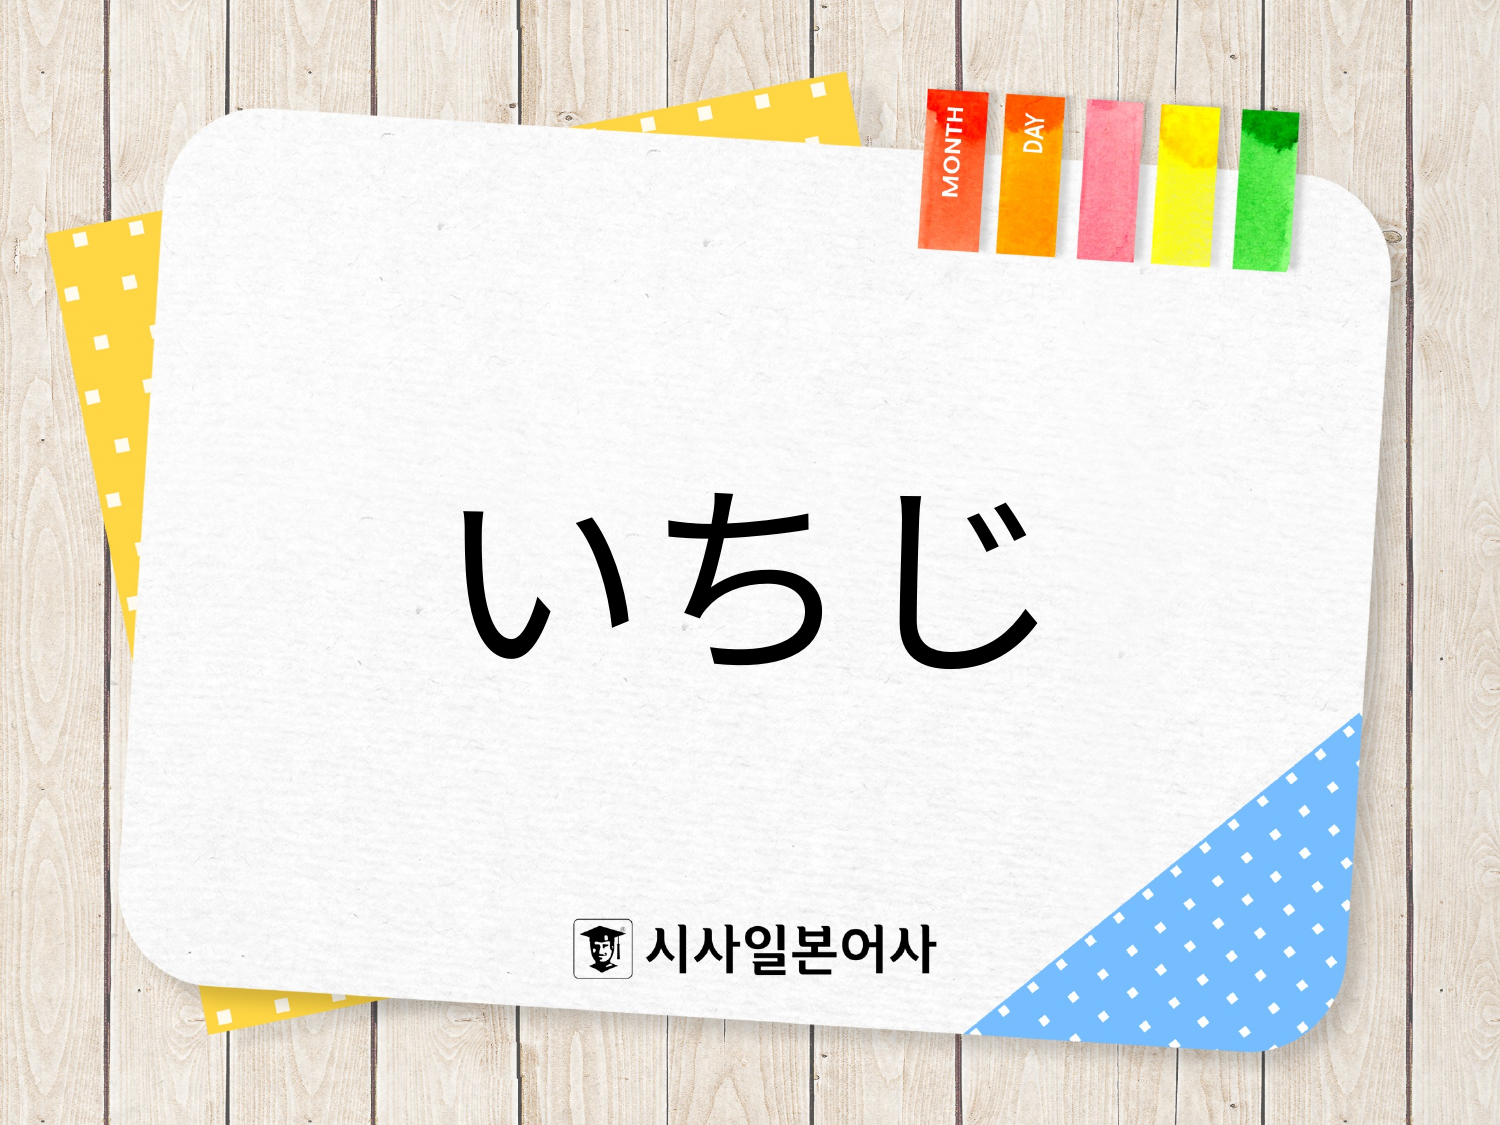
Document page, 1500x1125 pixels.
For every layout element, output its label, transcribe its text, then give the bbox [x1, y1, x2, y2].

title いちじ [75, 338, 1425, 811]
picture [0, 0, 1500, 1125]
